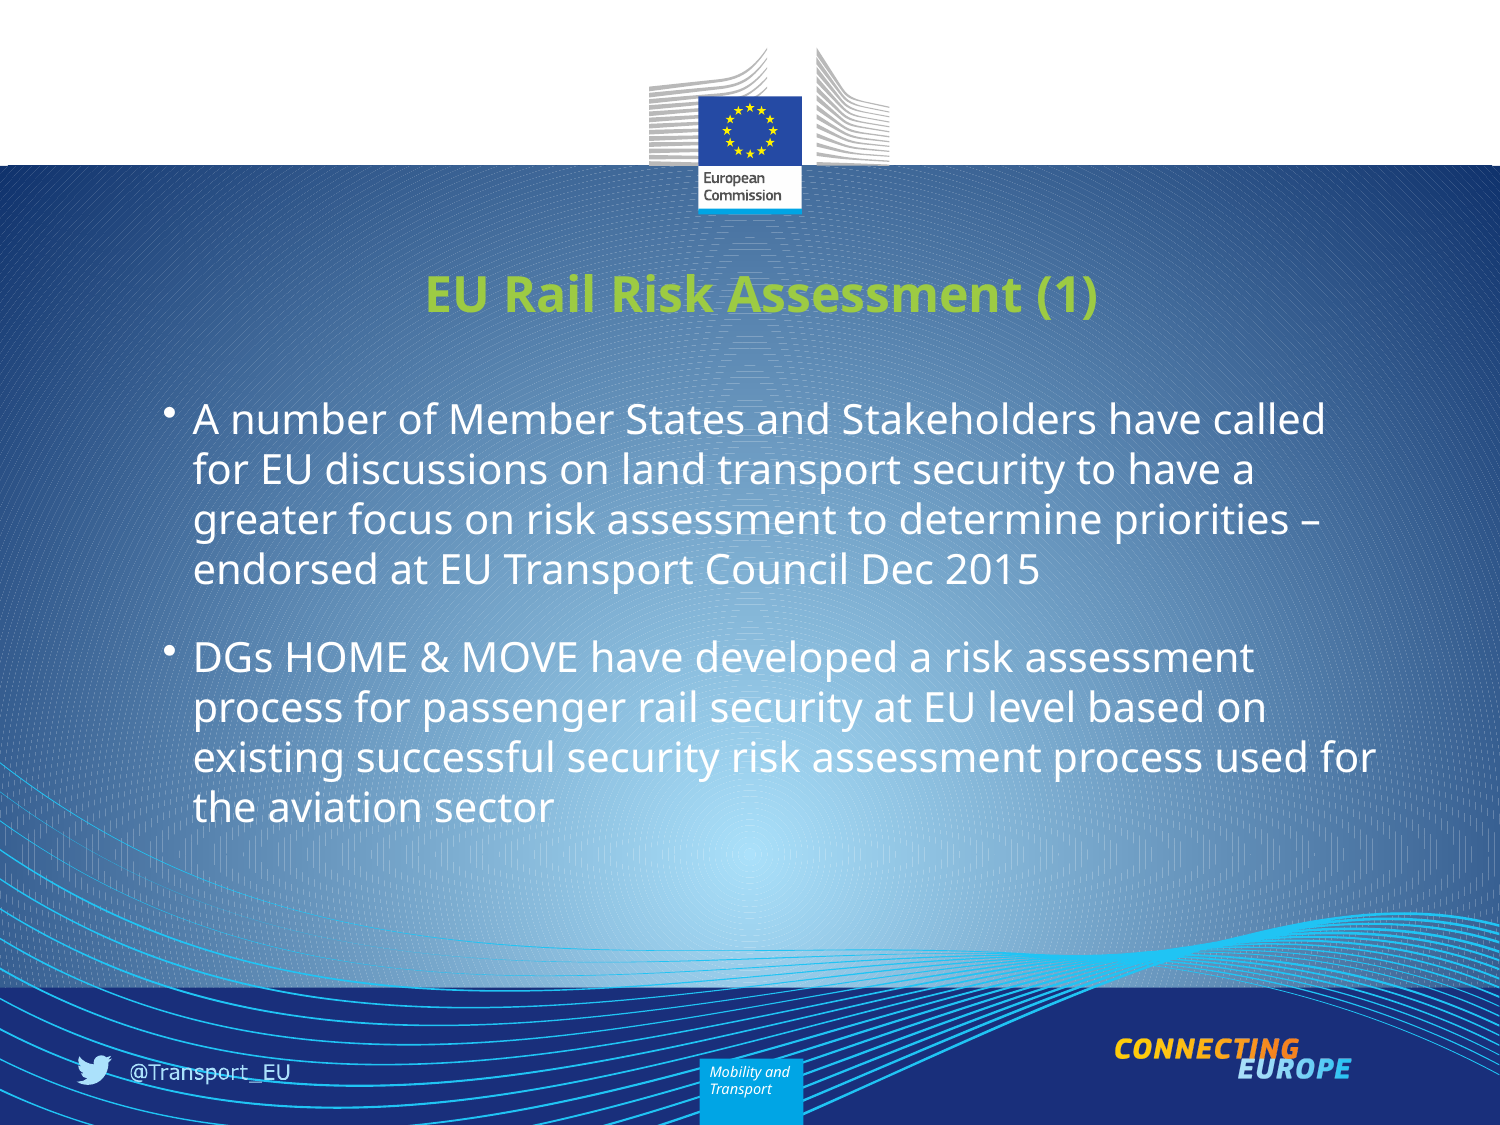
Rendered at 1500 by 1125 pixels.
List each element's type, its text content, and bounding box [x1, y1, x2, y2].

title EU Rail Risk Assessment (1) [76, 255, 1447, 327]
picture [1112, 1036, 1355, 1081]
list A number of Member States and Stakeholders have called for EU discussions on land transport security to have a greater focus on risk assessment to determine priorities – endorsed at EU Transport Council Dec 2015 DGs HOME & MOVE have developed a risk assessment process for passenger rail security at EU level based on existing successful security risk assessment process used for the aviation sector [147, 385, 1400, 906]
